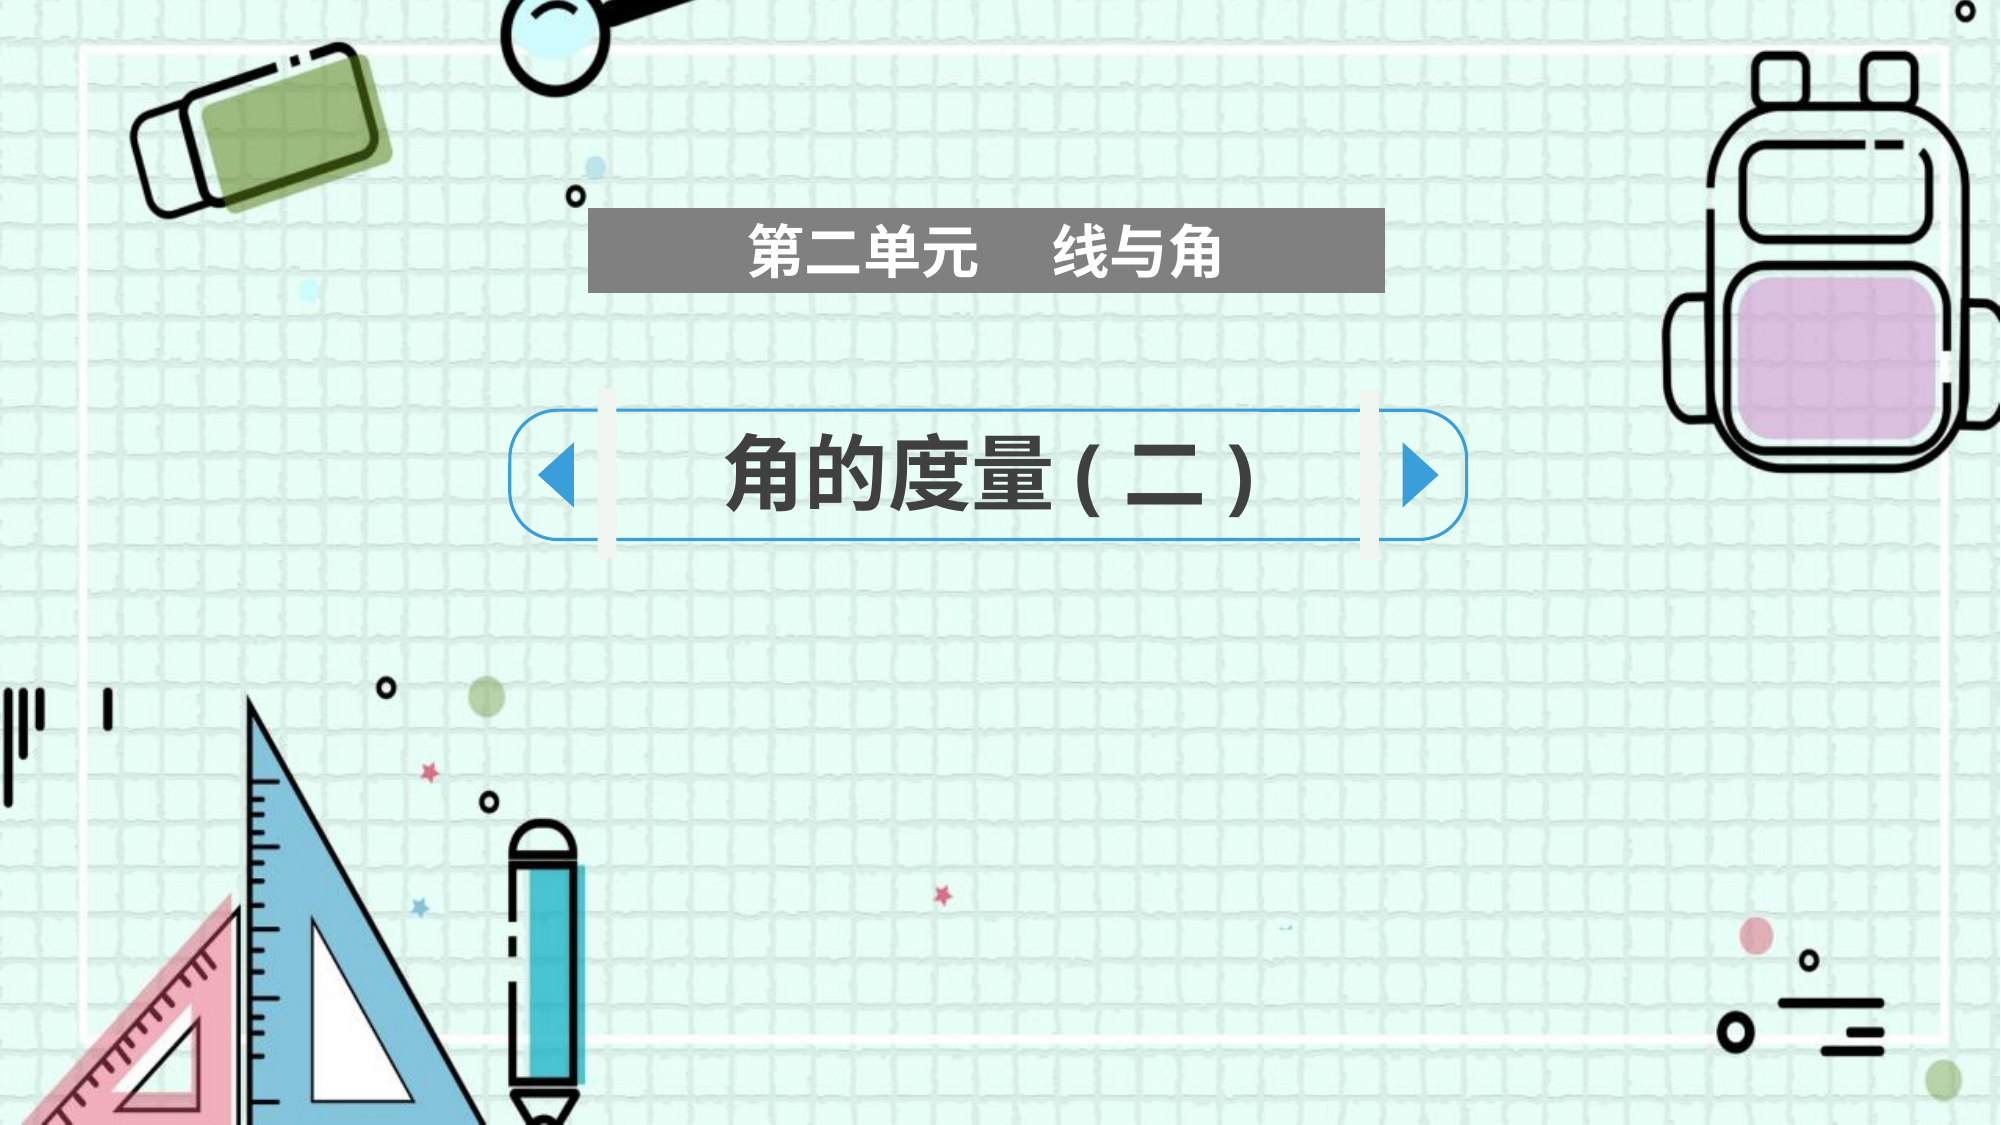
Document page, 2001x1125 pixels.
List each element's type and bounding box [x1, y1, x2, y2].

text_box [509, 388, 1467, 560]
picture [0, 0, 2000, 1125]
